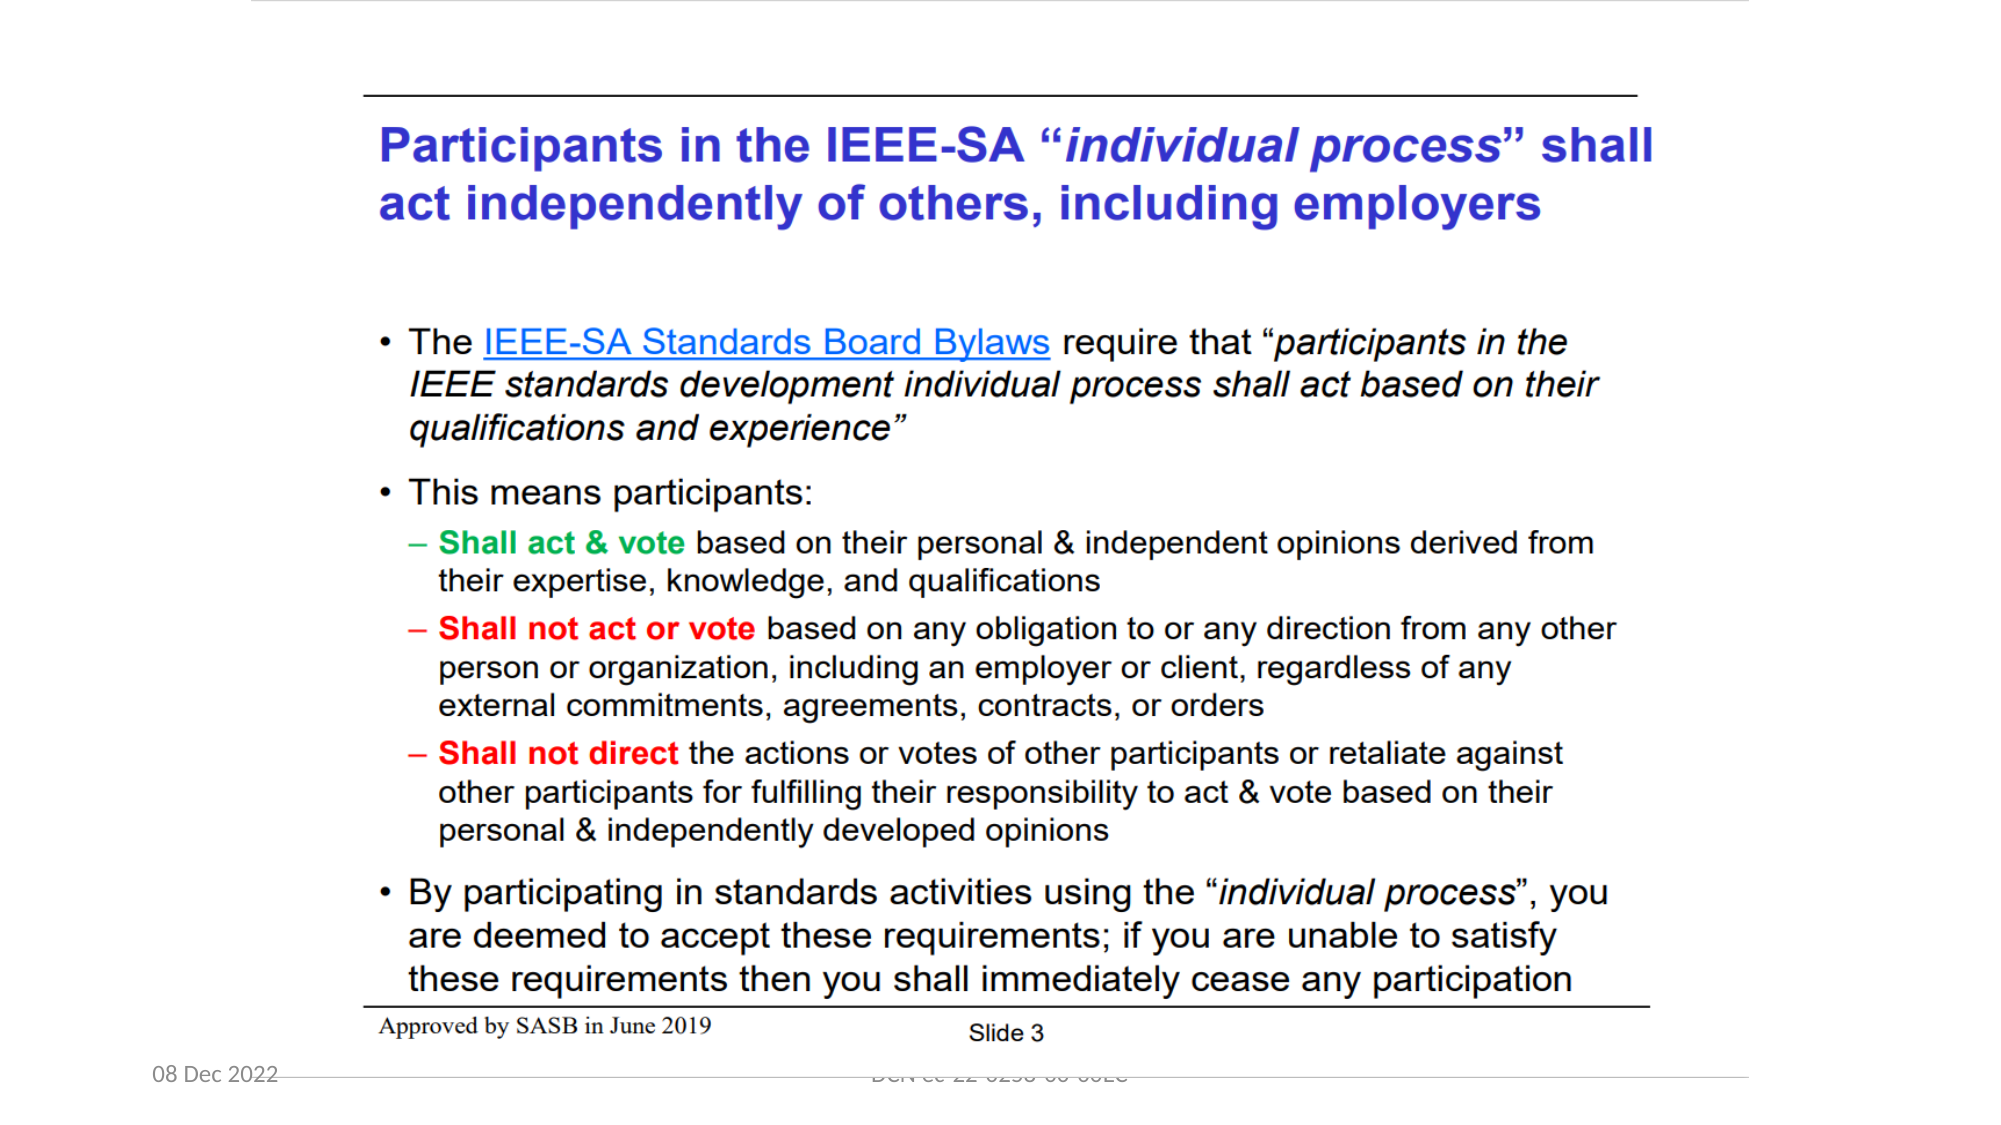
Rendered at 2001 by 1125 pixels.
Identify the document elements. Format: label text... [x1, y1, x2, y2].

footer DCN ec-22-0258-00-00EC [662, 1078, 1338, 1103]
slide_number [137, 1042, 588, 1103]
picture [251, 0, 1749, 1078]
